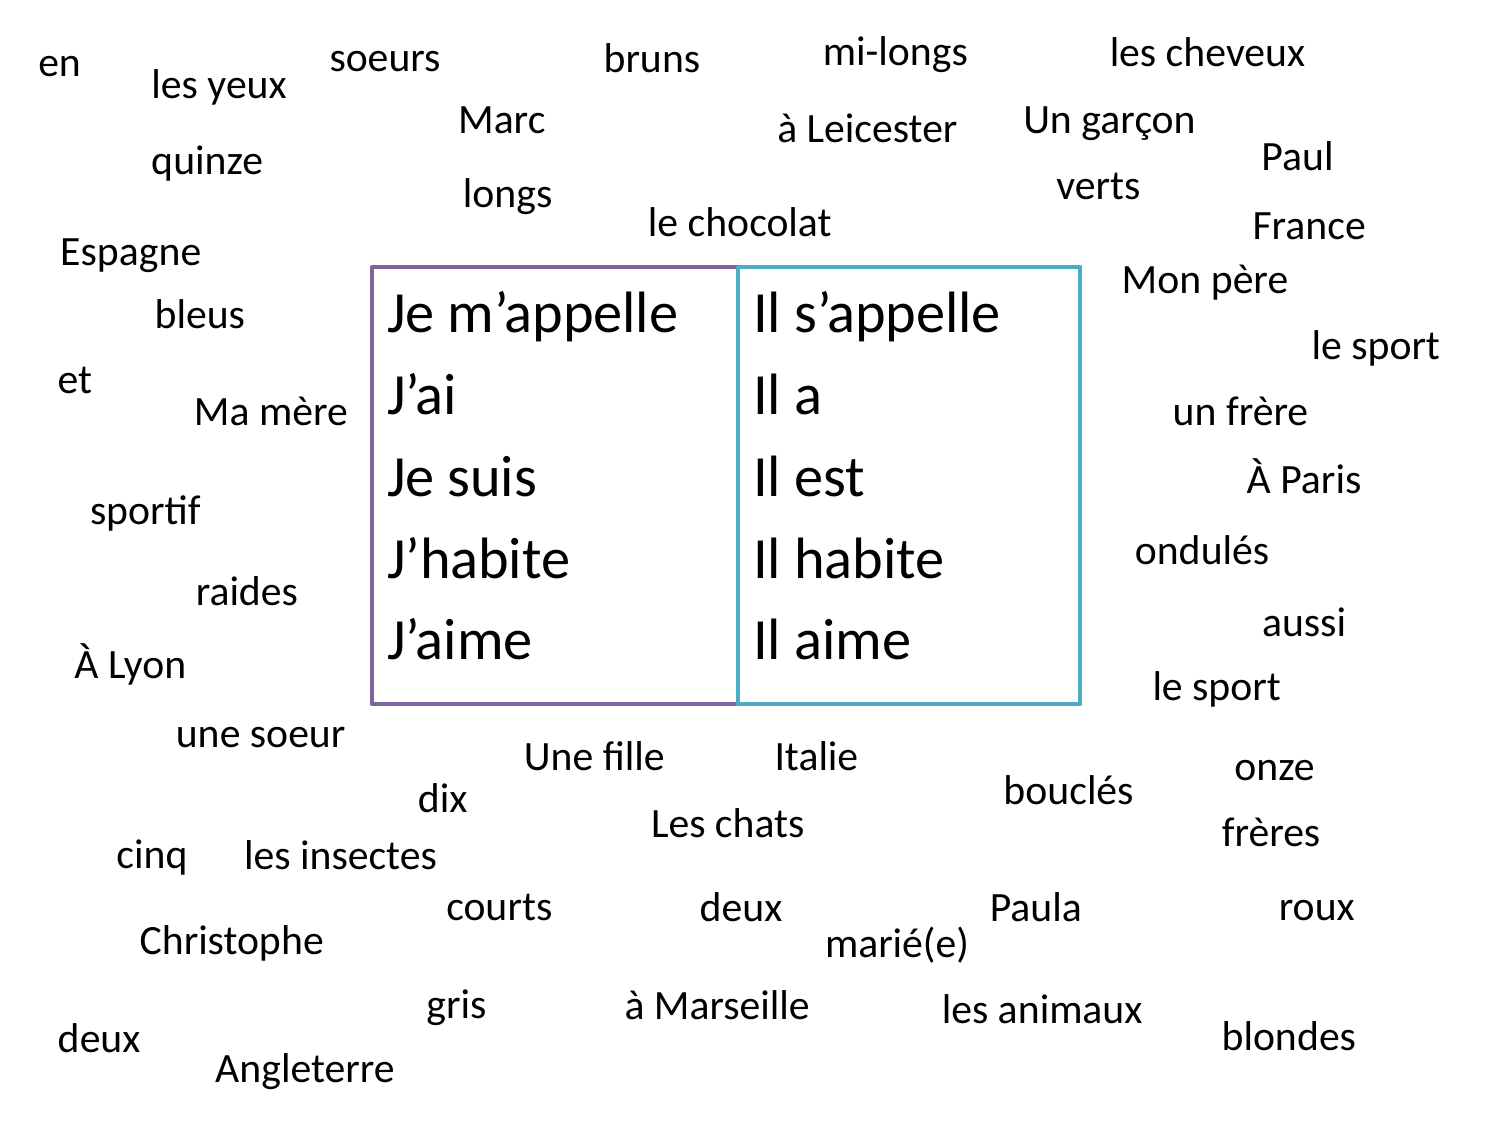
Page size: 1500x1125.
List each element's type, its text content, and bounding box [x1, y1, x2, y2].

text_box raides [181, 555, 313, 621]
text_box Christophe [124, 905, 339, 970]
text_box ondulés [1120, 515, 1285, 581]
text_box marié(e) [810, 908, 985, 974]
text_box sportif [75, 475, 216, 541]
text_box et [42, 344, 108, 410]
text_box les yeux [136, 49, 302, 114]
text_box blondes [1206, 1001, 1372, 1067]
text_box à Leicester [762, 93, 973, 158]
text_box frères [1207, 797, 1336, 863]
text_box Angleterre [200, 1033, 410, 1098]
text_box un frère [1158, 376, 1324, 442]
text_box deux [684, 872, 798, 937]
text_box Une fille [509, 720, 680, 786]
text_box les animaux [927, 974, 1444, 1040]
text_box le sport [1296, 310, 1456, 376]
list Je m’appelle J’ai Je suis J’habite J’aime [370, 265, 736, 706]
text_box le chocolat [633, 186, 847, 252]
text_box en [23, 27, 97, 93]
text_box à Marseille [609, 970, 825, 1036]
list Il s’appelle Il a Il est Il habite Il aime [736, 265, 1082, 706]
text_box France [1237, 190, 1382, 256]
text_box les insectes [229, 820, 452, 886]
text_box courts [431, 870, 568, 936]
text_box deux [42, 1003, 156, 1069]
text_box Paul [1246, 121, 1349, 187]
text_box Paula [975, 872, 1098, 937]
text_box dix [403, 763, 483, 829]
text_box Mon père [1106, 244, 1304, 310]
text_box Italie [759, 720, 874, 786]
text_box Marc [443, 84, 561, 150]
text_box verts [1041, 150, 1156, 216]
text_box cinq [101, 818, 203, 884]
text_box mi-longs [808, 15, 983, 81]
text_box une soeur [161, 698, 361, 764]
text_box bleus [139, 278, 260, 344]
text_box roux [1263, 870, 1370, 936]
text_box Un garçon [1008, 84, 1211, 150]
text_box Espagne [45, 216, 217, 281]
text_box À Lyon [59, 629, 202, 694]
text_box À Paris [1231, 444, 1377, 510]
text_box aussi [1247, 587, 1361, 653]
text_box onze [1219, 730, 1330, 796]
text_box les cheveux [1095, 17, 1321, 83]
text_box bouclés [988, 755, 1149, 820]
text_box longs [448, 158, 568, 224]
text_box le sport [1137, 651, 1296, 717]
text_box soeurs [314, 22, 456, 88]
text_box quinze [136, 125, 278, 191]
text_box Ma mère [179, 376, 363, 441]
text_box gris [411, 969, 502, 1035]
text_box bruns [588, 23, 716, 89]
text_box Les chats [636, 787, 820, 853]
